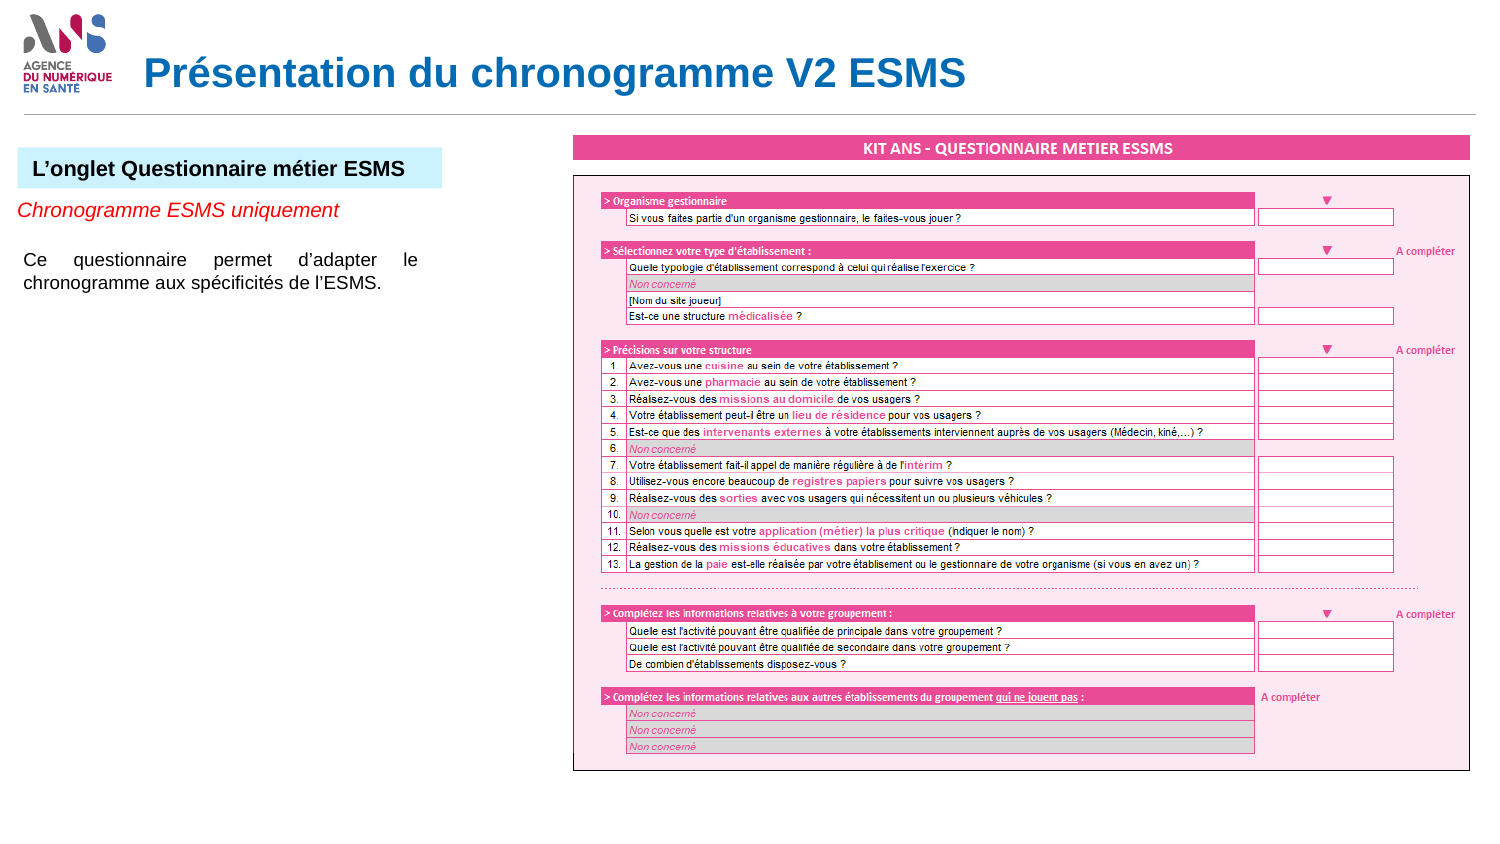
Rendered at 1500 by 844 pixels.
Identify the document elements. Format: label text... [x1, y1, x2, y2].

picture [23, 14, 112, 93]
text_box L’onglet Questionnaire métier ESMS [17, 147, 443, 189]
text_box Présentation du chronogramme V2 ESMS [143, 20, 1148, 96]
picture [550, 127, 1492, 783]
text_box Chronogramme ESMS uniquement [2, 189, 396, 229]
text_box Ce questionnaire permet d’adapter le chronogramme aux spécificités de l’ESMS. [8, 240, 433, 301]
